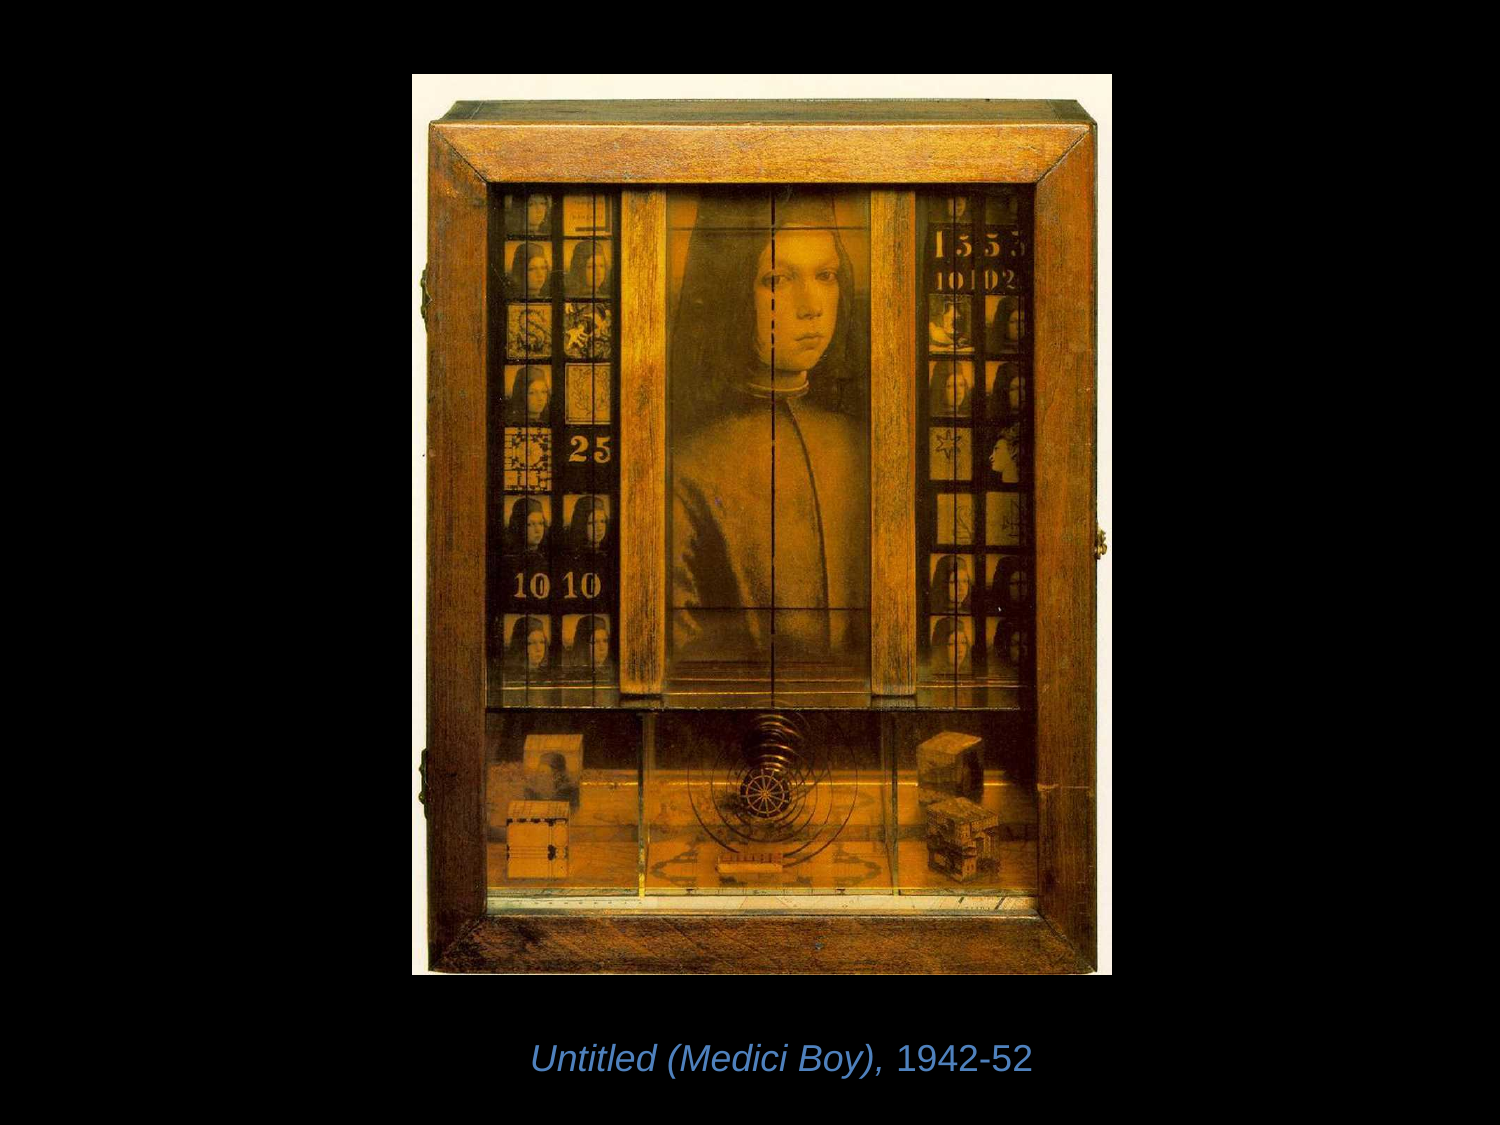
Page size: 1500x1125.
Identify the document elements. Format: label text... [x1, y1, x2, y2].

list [412, 74, 1112, 976]
title Untitled (Medici Boy), 1942-52 [75, 950, 1425, 1125]
